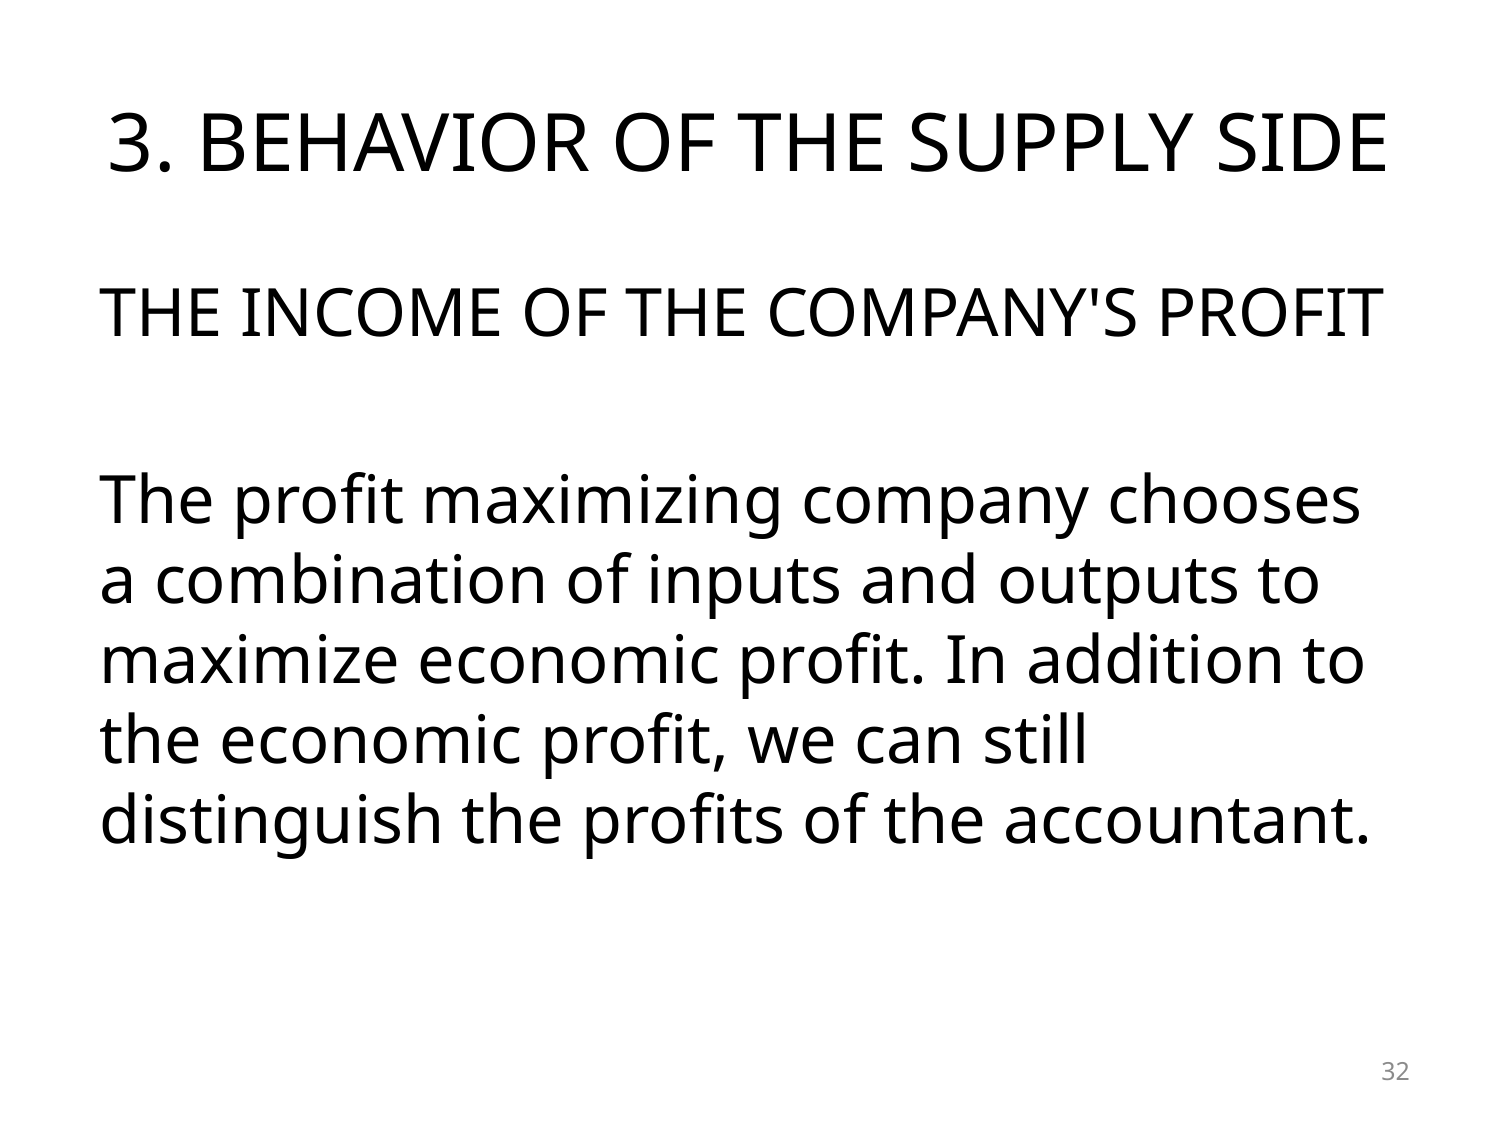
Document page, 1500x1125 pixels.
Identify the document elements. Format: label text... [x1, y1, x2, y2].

list THE INCOME OF THE COMPANY'S PROFIT The profit maximizing company chooses a combination of inputs and outputs to maximize economic profit. In addition to the economic profit, we can still distinguish the profits of the accountant. [75, 262, 1425, 1005]
slide_number 32 [1074, 1042, 1425, 1103]
title 3. BEHAVIOR OF THE SUPPLY SIDE [75, 45, 1425, 233]
